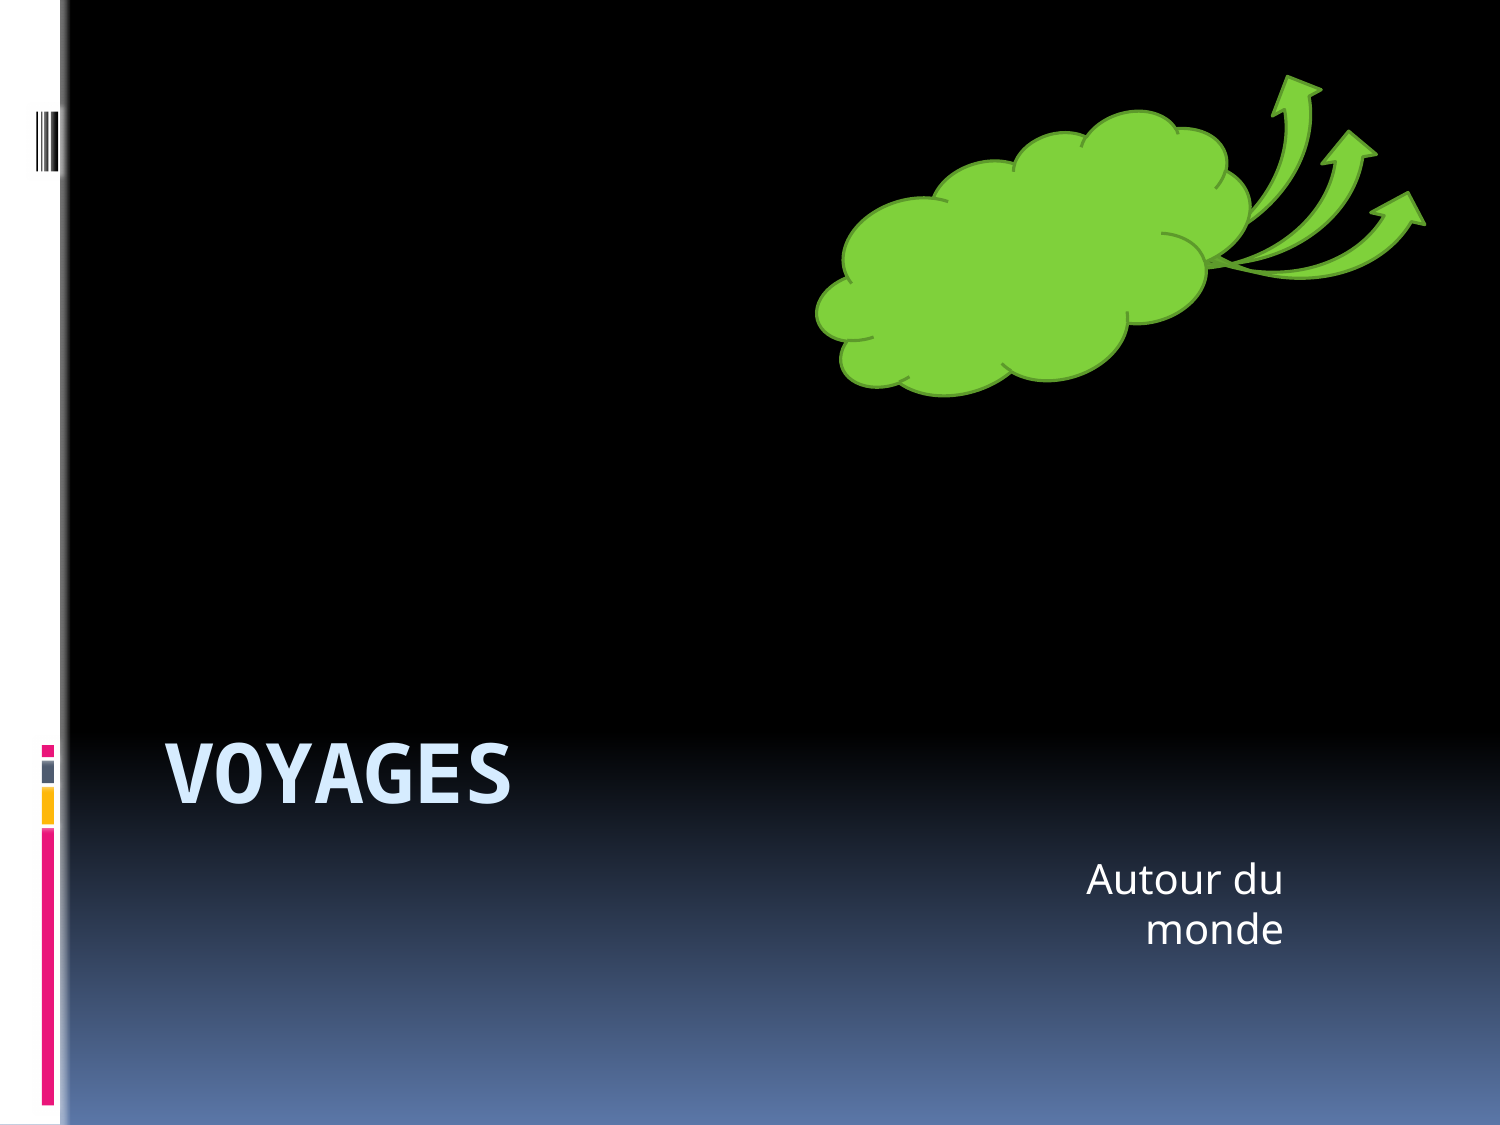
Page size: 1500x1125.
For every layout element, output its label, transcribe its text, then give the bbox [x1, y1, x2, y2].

title Voyages [150, 712, 1425, 1037]
subtitle Autour du monde [935, 893, 1299, 961]
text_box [809, 125, 1424, 383]
